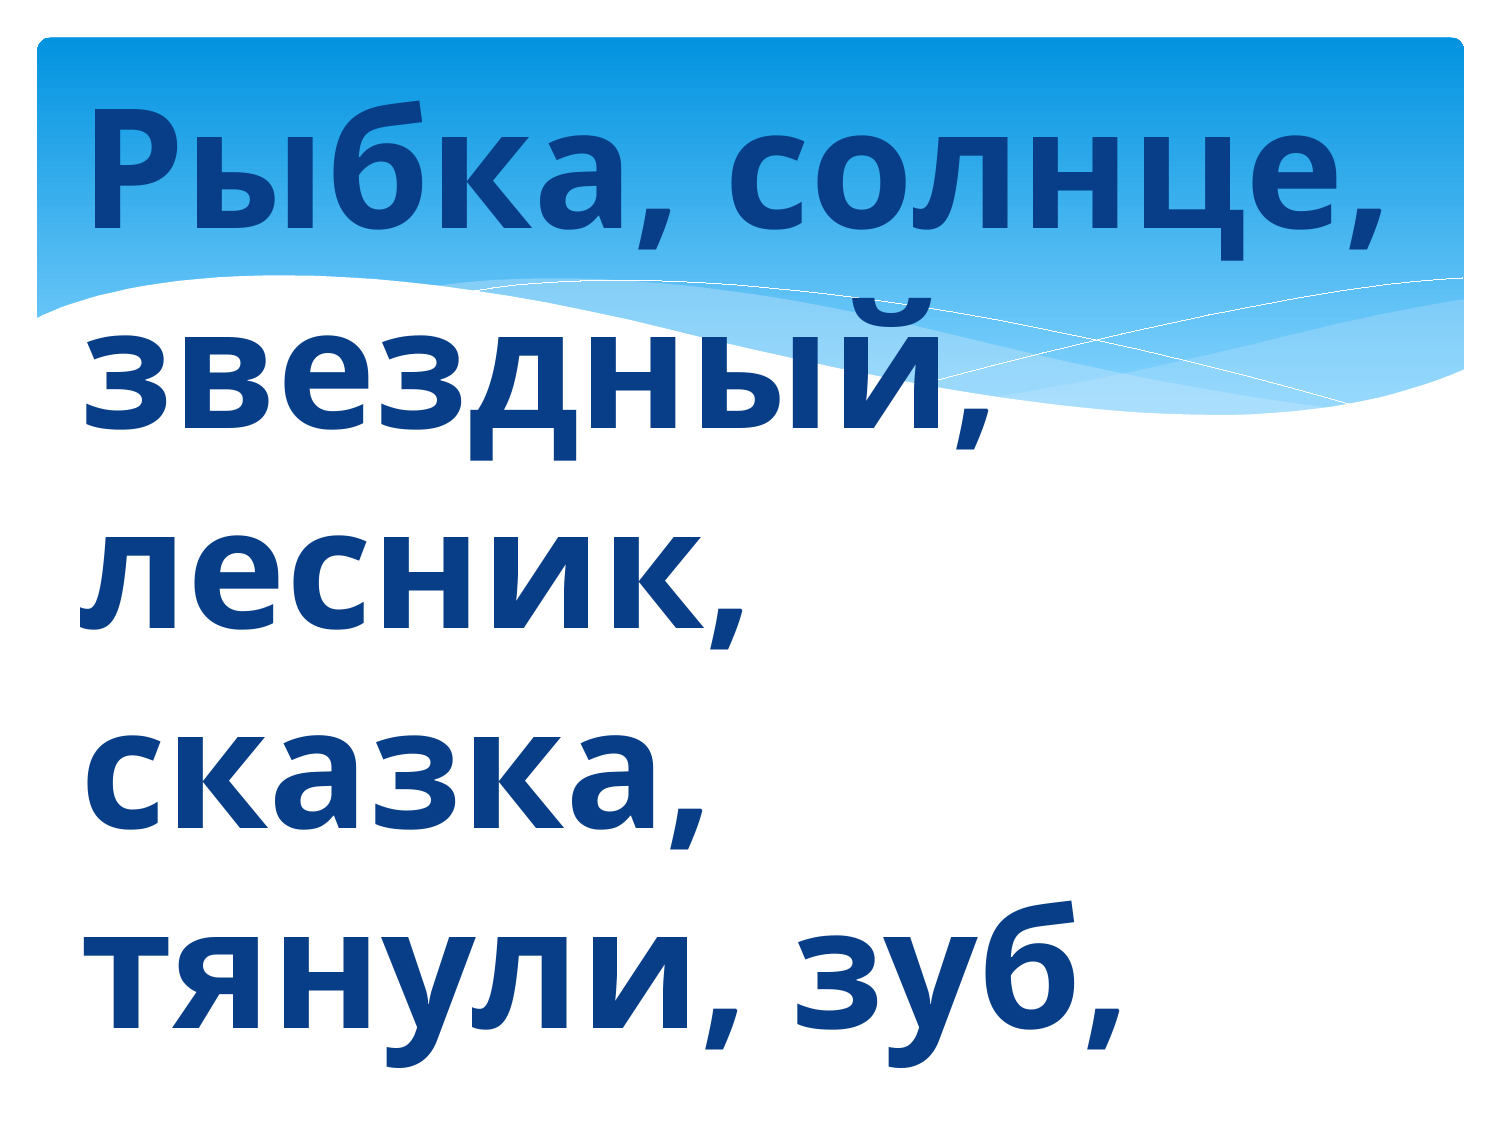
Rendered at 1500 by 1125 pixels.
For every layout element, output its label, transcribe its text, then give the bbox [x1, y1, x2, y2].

list Рыбка, солнце, звездный, лесник, сказка, тянули, зуб, вестник, грибник. [64, 54, 1424, 1047]
